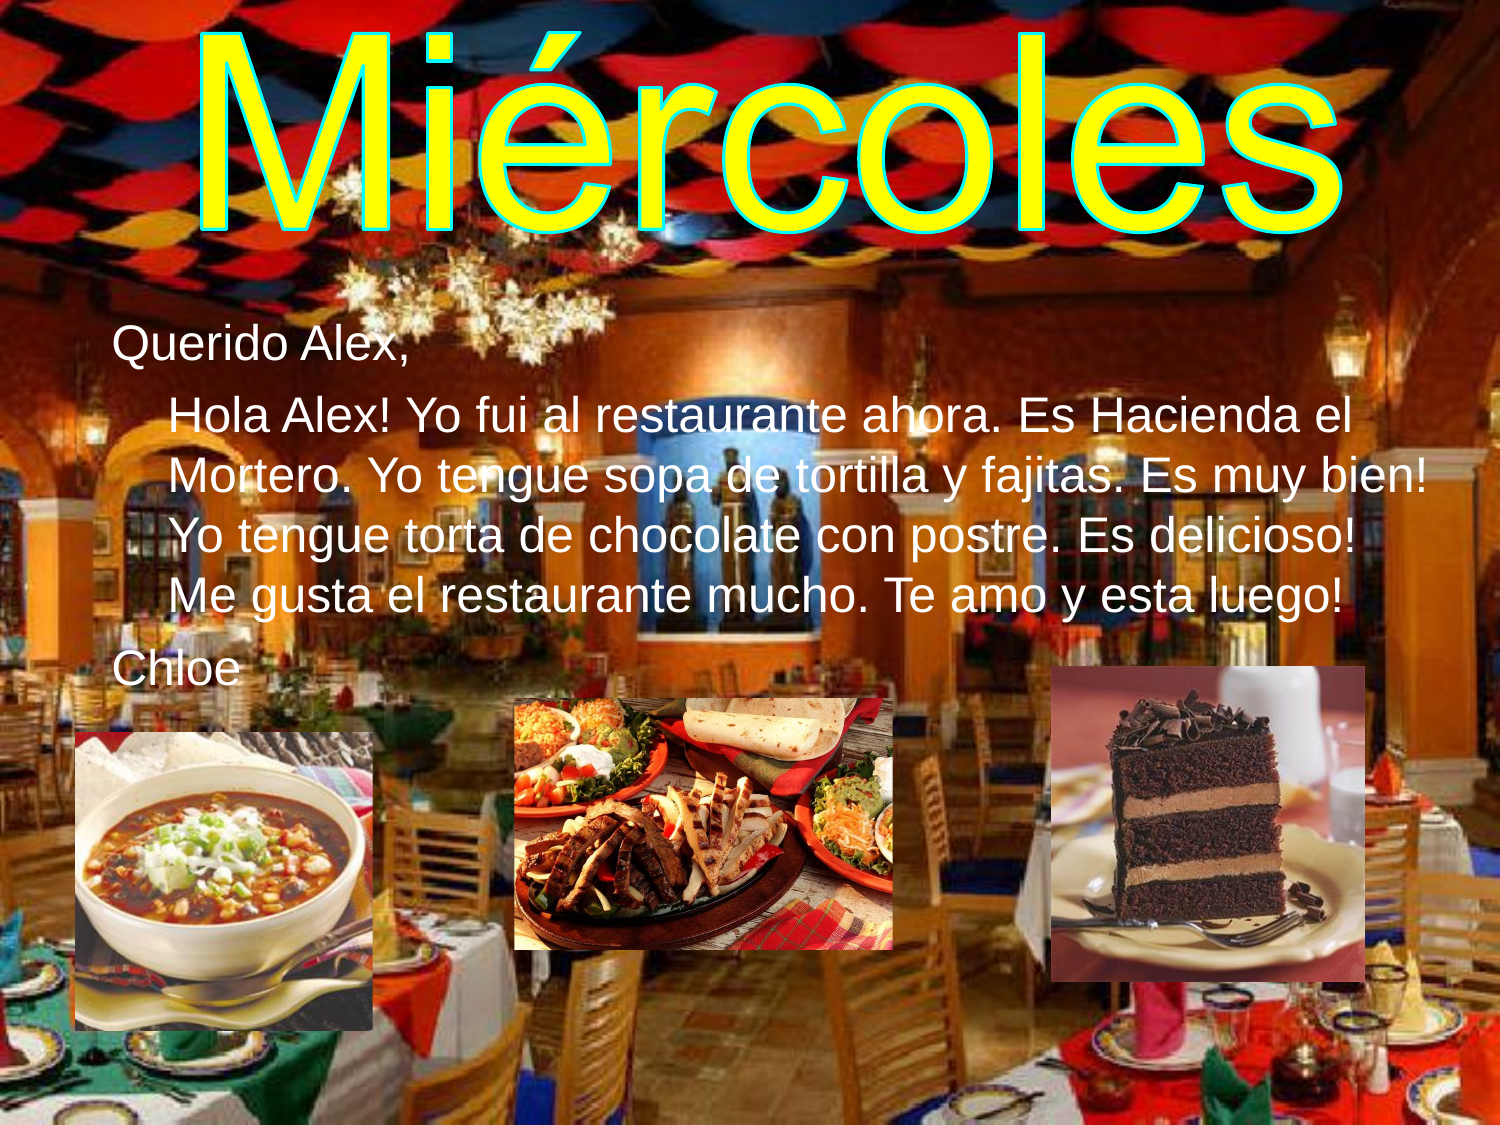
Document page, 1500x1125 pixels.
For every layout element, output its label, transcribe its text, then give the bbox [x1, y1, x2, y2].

text_box [479, 84, 611, 233]
text_box [514, 698, 893, 950]
text_box [427, 87, 452, 230]
picture [0, 0, 1500, 1125]
text_box [427, 33, 452, 62]
text_box [1019, 33, 1044, 230]
list Querido Alex, Hola Alex! Yo fui al restaurante ahora. Es Hacienda el Mortero. Yo tengue sopa de tortilla y fajitas. Es muy bien! Yo tengue torta de chocolate con postre. Es delicioso! Me gusta el restaurante mucho. Te amo y esta luego! Chloe [96, 295, 1447, 964]
text_box [858, 84, 992, 233]
text_box [639, 84, 717, 230]
text_box [530, 32, 581, 70]
text_box [201, 33, 389, 230]
text_box [75, 732, 373, 1031]
text_box [723, 84, 848, 233]
text_box [1072, 84, 1204, 233]
text_box [1222, 84, 1341, 233]
text_box [1051, 666, 1365, 982]
